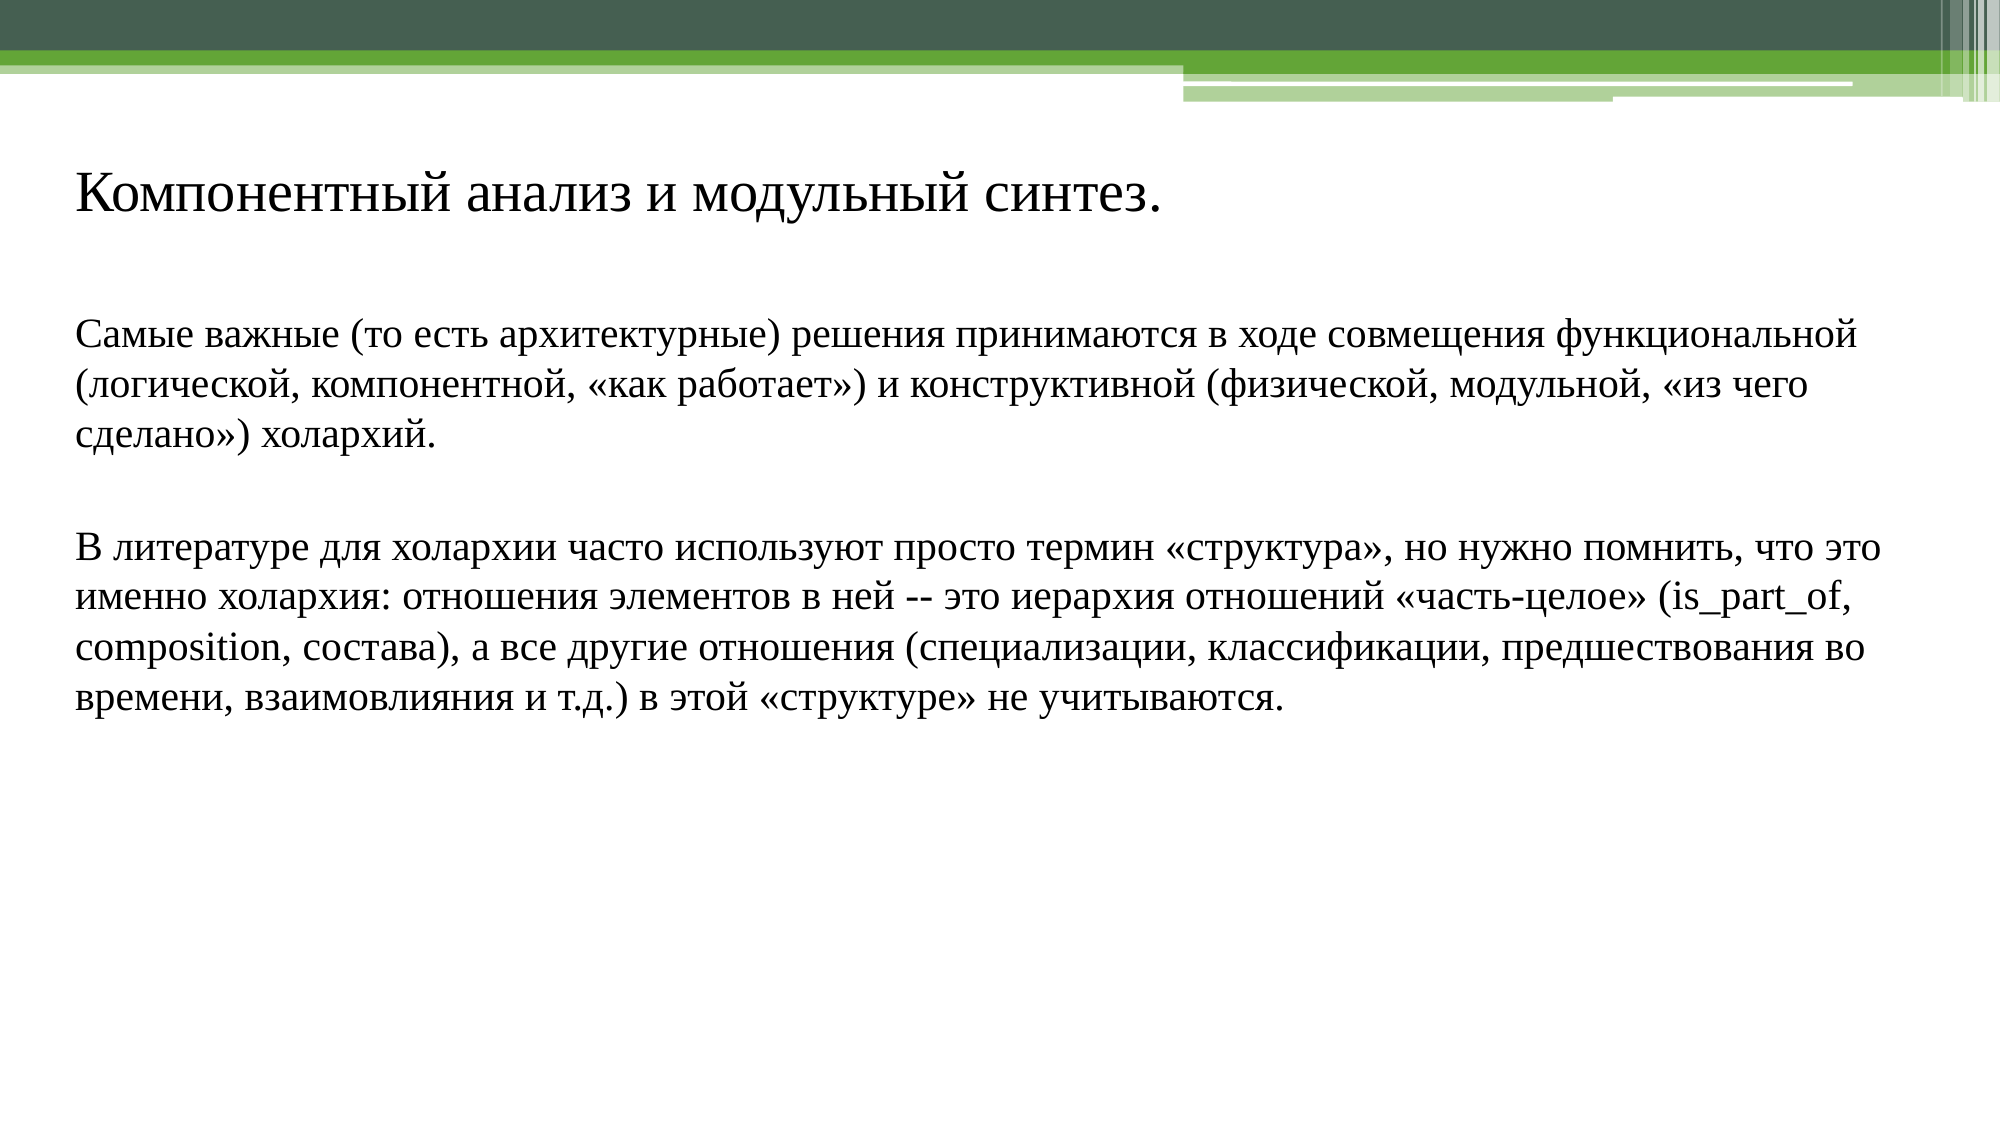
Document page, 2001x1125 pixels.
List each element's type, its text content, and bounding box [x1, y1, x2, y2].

list Компонентный анализ и модульный синтез. Самые важные (то есть архитектурные) решения принимаются в ходе совмещения функциональной (логической, компонентной, «как работает») и конструктивной (физической, модульной, «из чего сделано») холархий. В литературе для холархии часто используют просто термин «структура», но нужно помнить, что это именно холархия: отношения элементов в ней -- это иерархия отношений «часть-целое» (is_part_of, composition, состава), а все другие отношения (специализации, классификации, предшествования во времени, взаимовлияния и т.д.) в этой «структуре» не учитываются. [42, 145, 1914, 1093]
